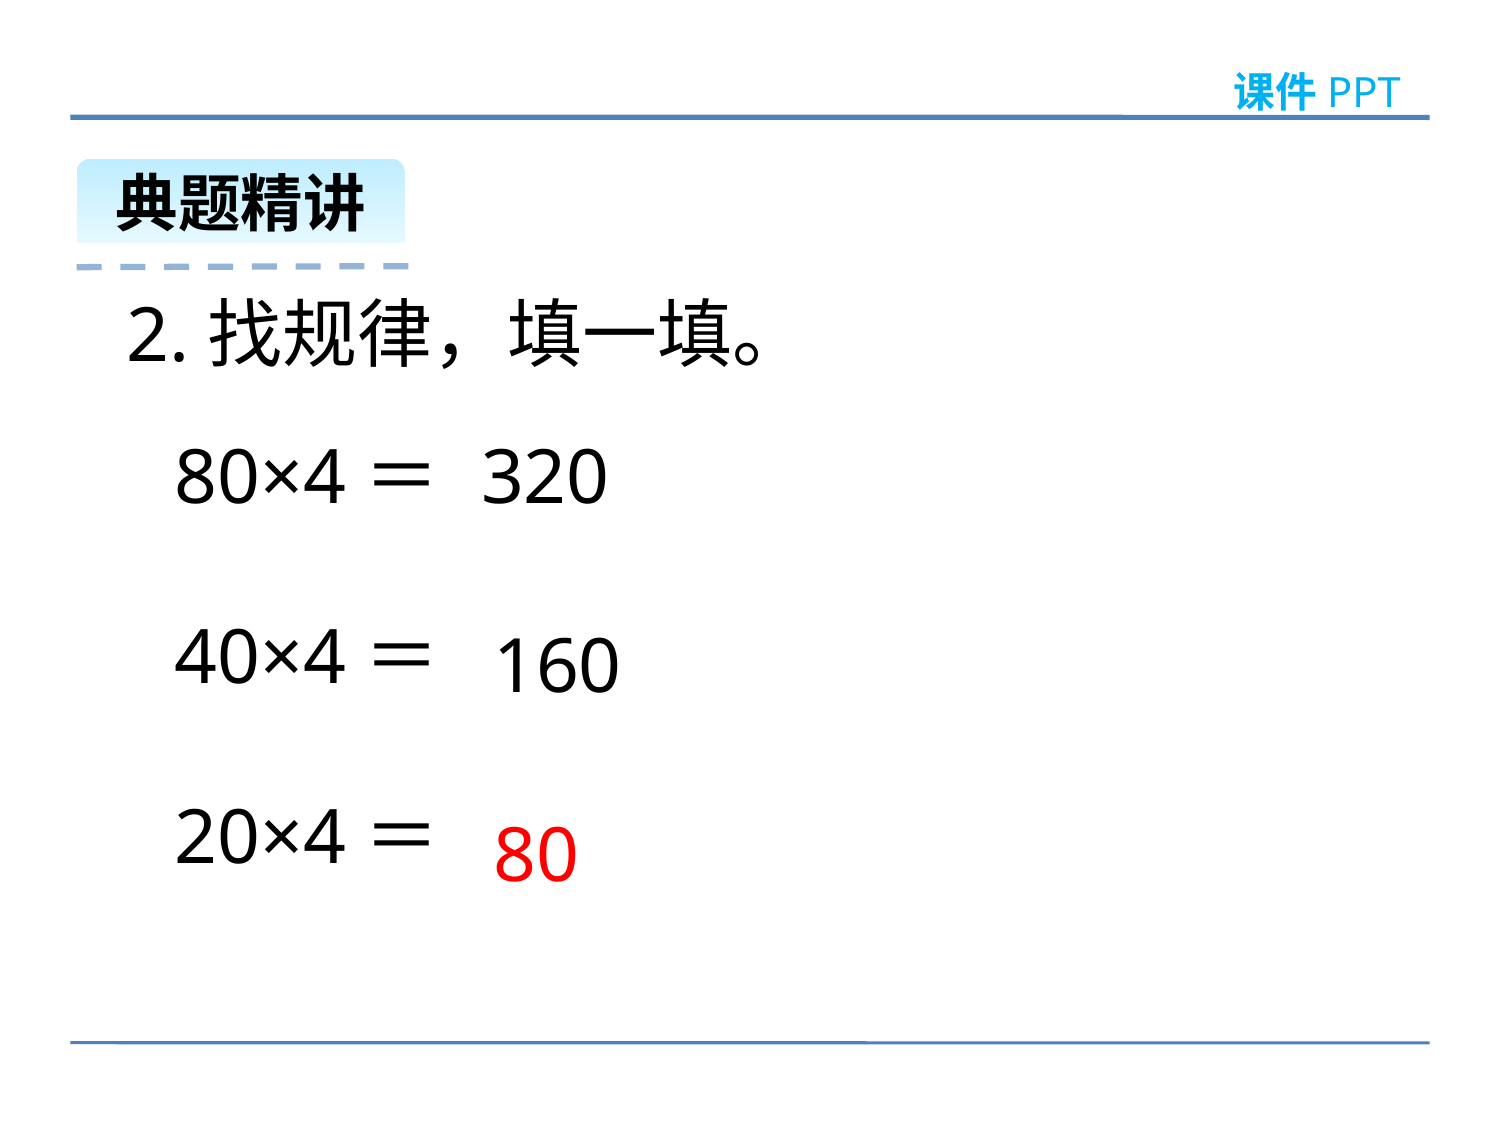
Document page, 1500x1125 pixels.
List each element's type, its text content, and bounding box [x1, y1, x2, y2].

text_box 80×4＝ 40×4＝ 20×4＝ [159, 420, 523, 886]
text_box 320 [523, 420, 632, 526]
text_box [76, 158, 417, 268]
text_box 课件PPT [1218, 58, 1418, 124]
text_box 2.找规律，填一填。 [112, 279, 999, 384]
text_box 80 [478, 798, 644, 904]
text_box 160 [523, 609, 644, 715]
